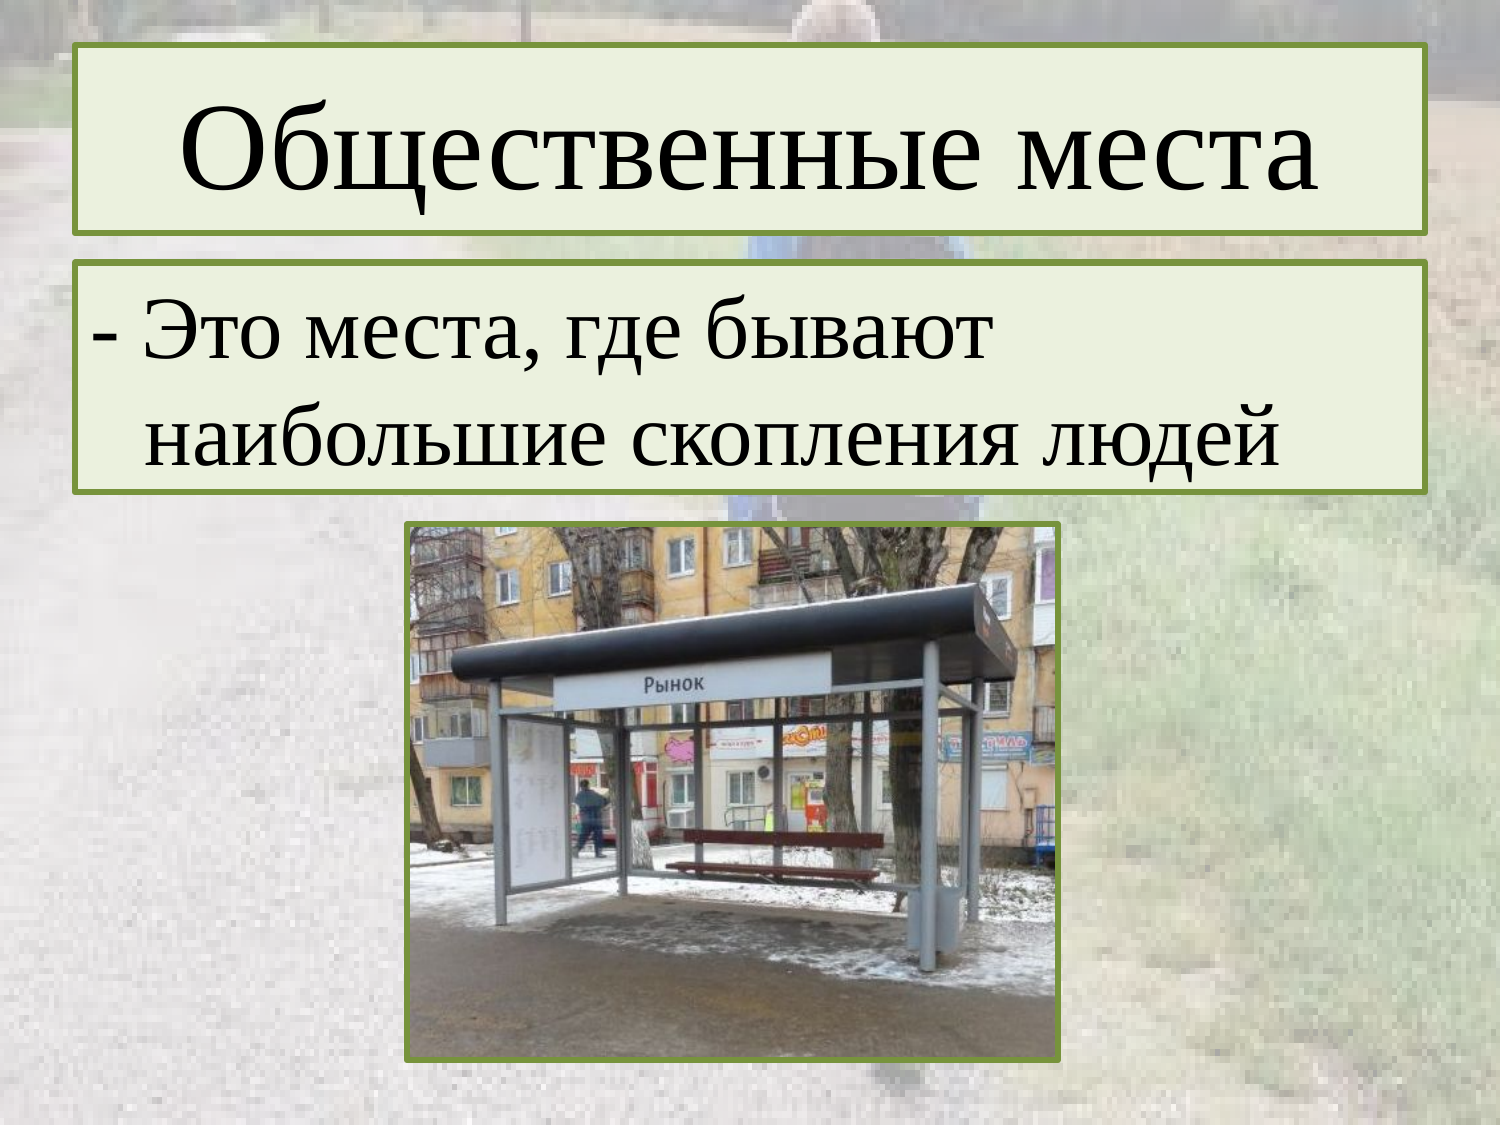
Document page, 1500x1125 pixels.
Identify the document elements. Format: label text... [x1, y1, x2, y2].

picture [409, 527, 1055, 1058]
list - Это места, где бывают наибольшие скопления людей [75, 262, 1425, 493]
title Общественные места [75, 45, 1425, 234]
